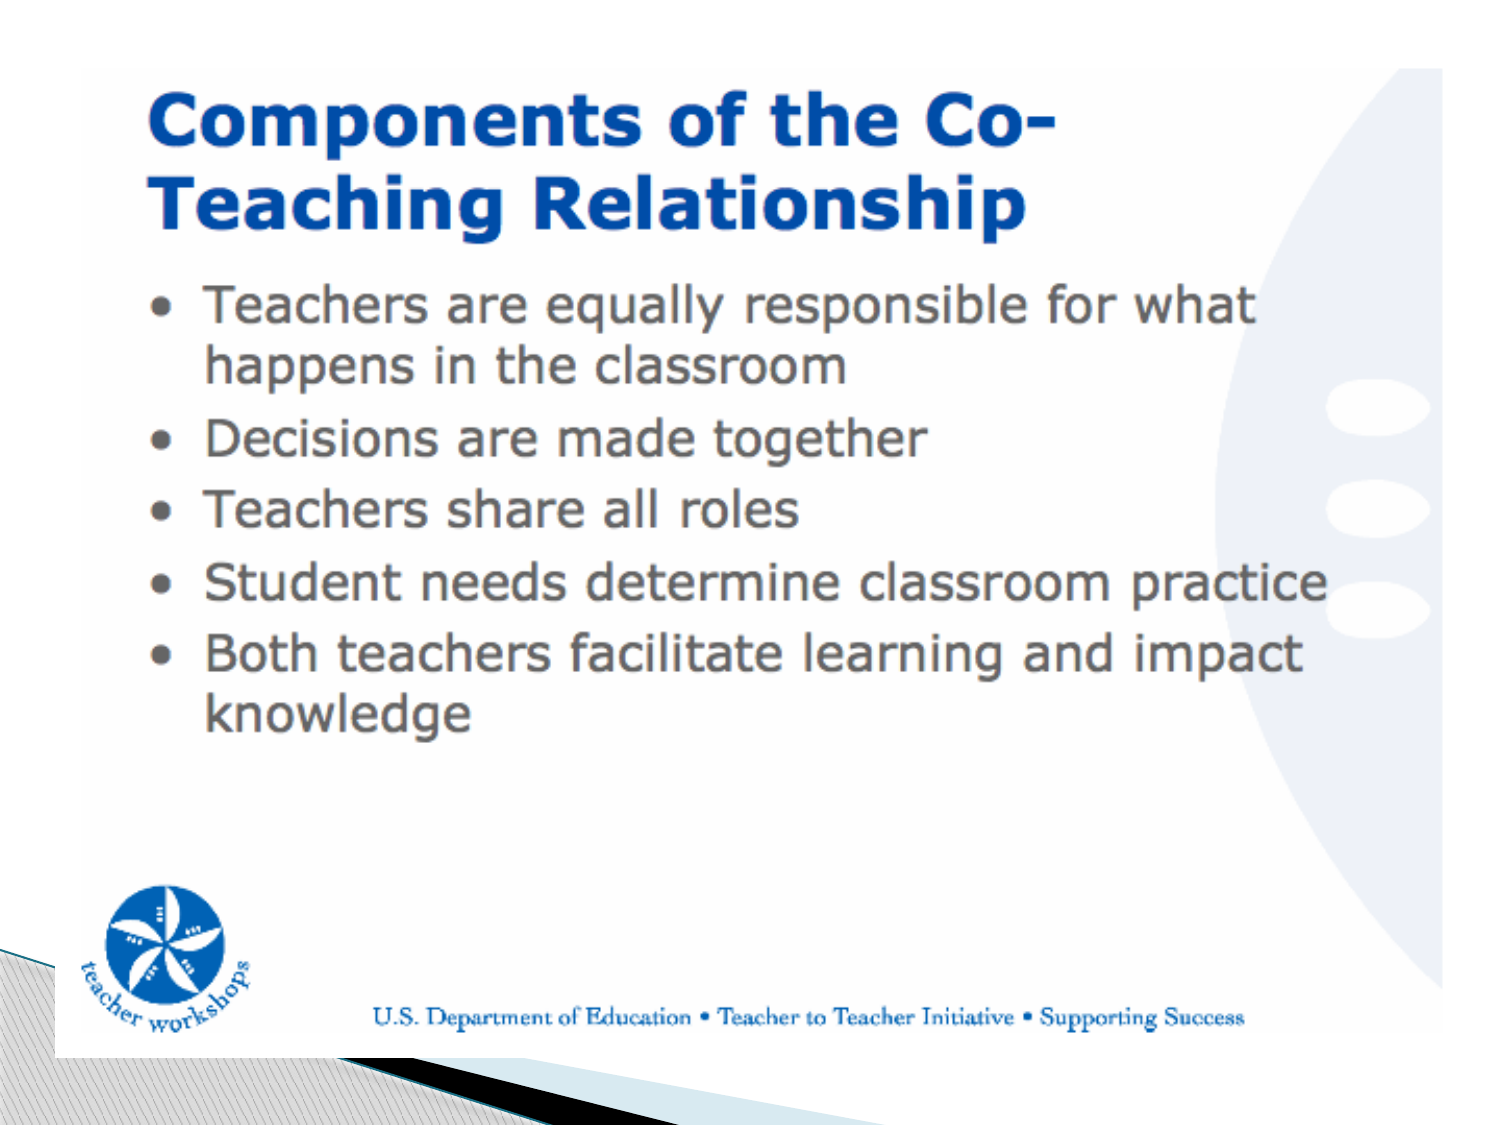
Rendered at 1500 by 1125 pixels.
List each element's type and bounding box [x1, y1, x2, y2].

picture [54, 67, 1445, 1058]
